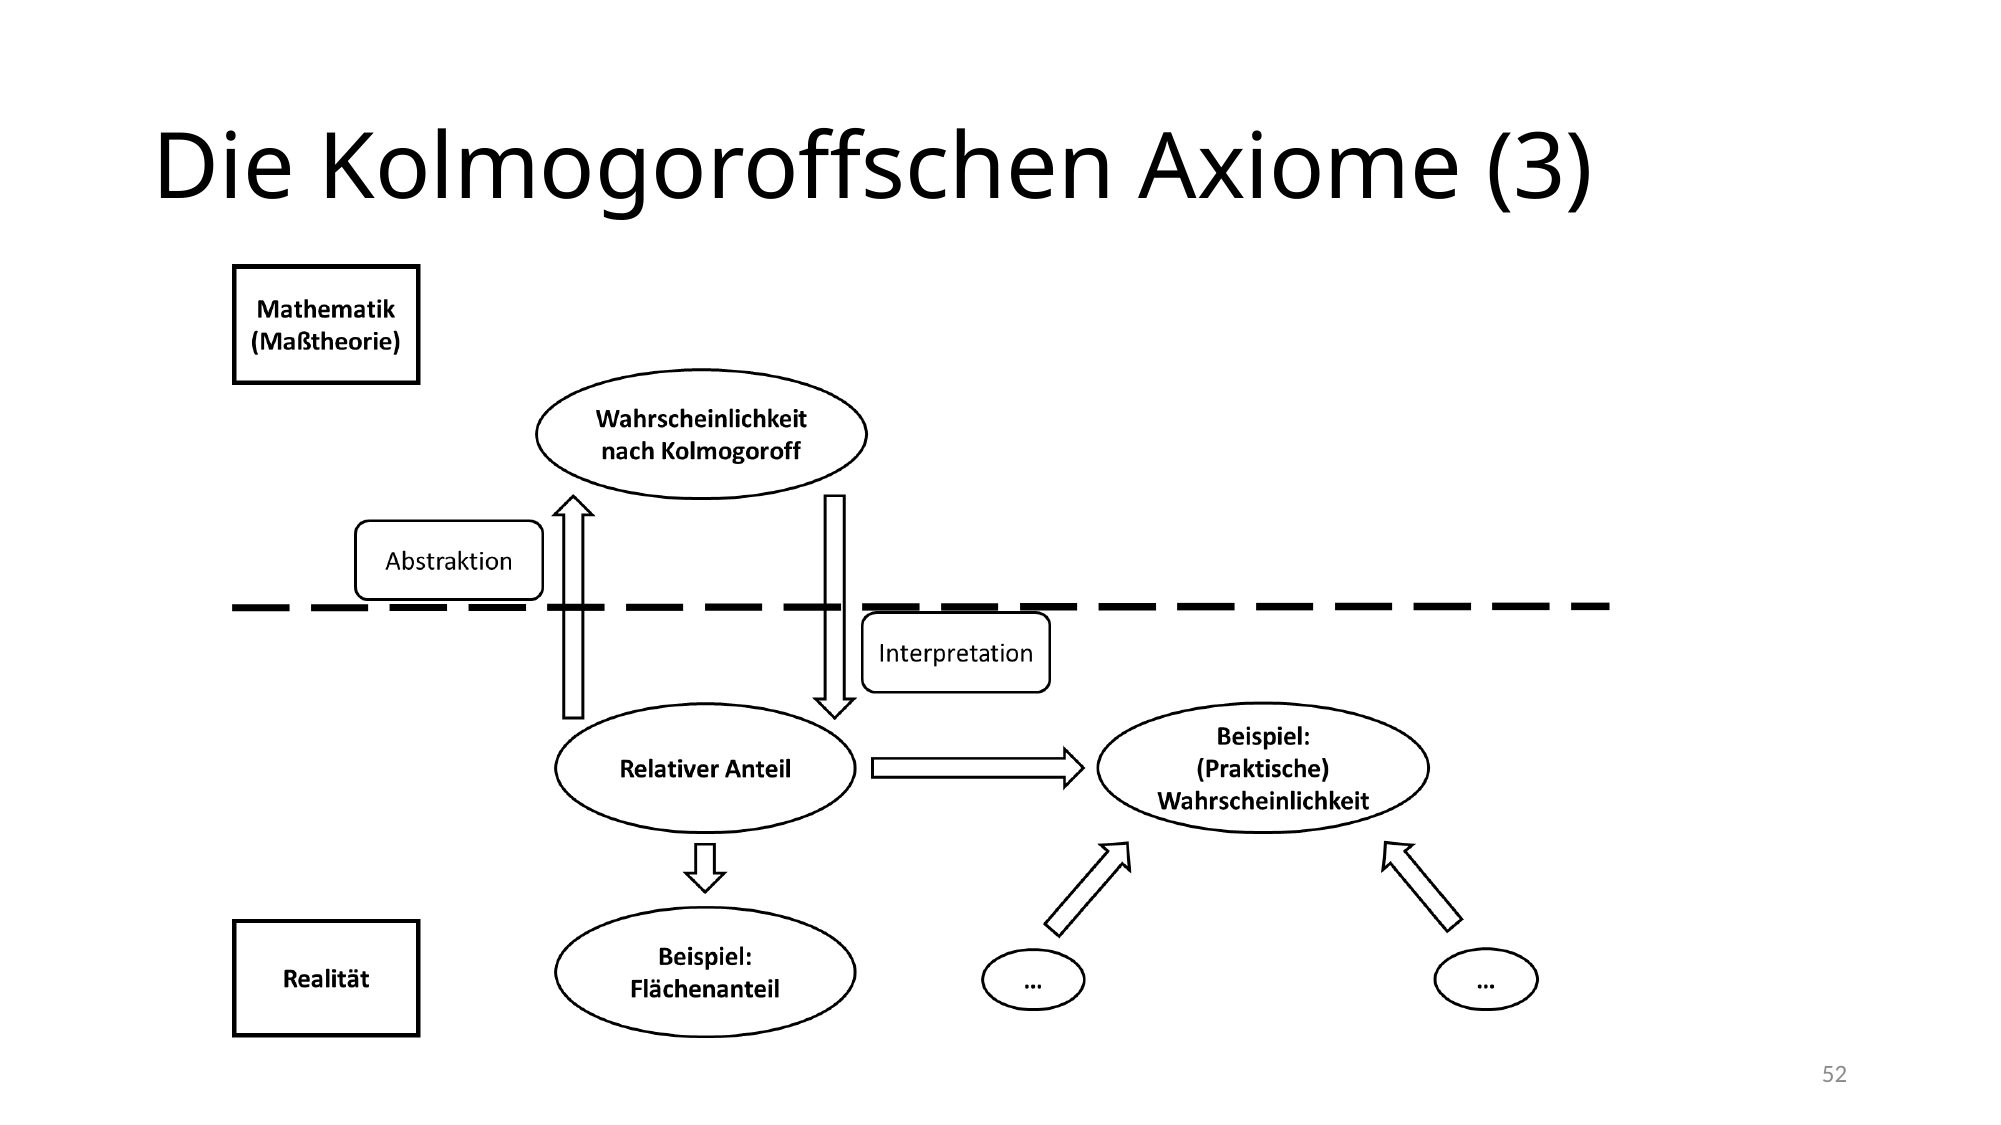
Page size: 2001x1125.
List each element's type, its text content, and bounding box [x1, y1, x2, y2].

slide_number 52 [1412, 1042, 1863, 1103]
title Die Kolmogoroffschen Axiome (3) [137, 59, 1882, 278]
picture [231, 264, 1613, 1038]
